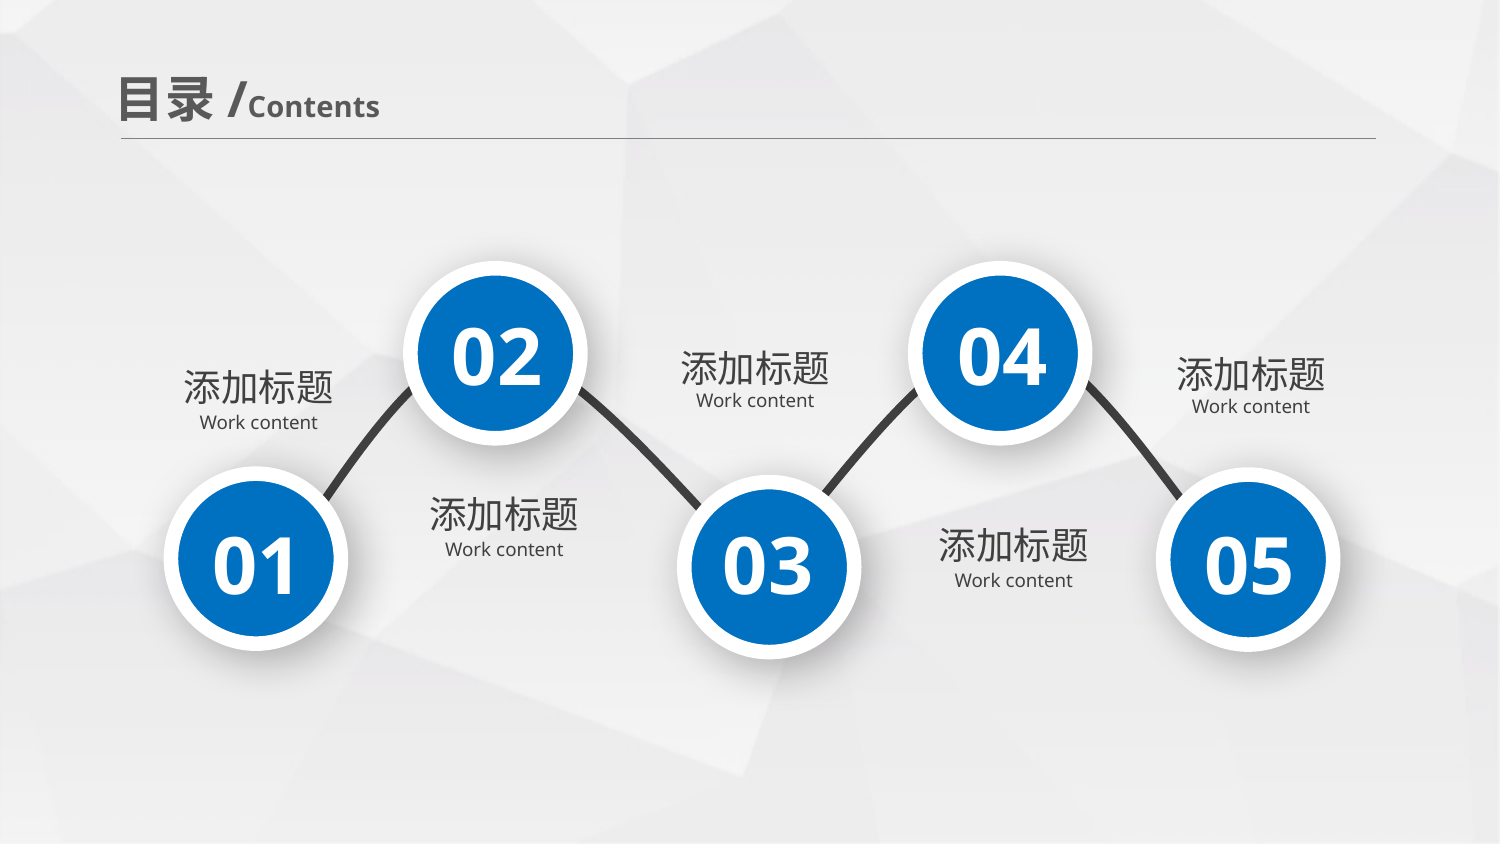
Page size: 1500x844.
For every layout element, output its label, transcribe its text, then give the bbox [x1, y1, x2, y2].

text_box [170, 473, 342, 644]
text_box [1162, 474, 1334, 645]
text_box [838, 406, 1162, 560]
text_box 目录/Contents [100, 56, 471, 139]
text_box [410, 268, 581, 439]
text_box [683, 481, 855, 653]
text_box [915, 515, 1113, 598]
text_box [914, 268, 1086, 439]
picture [0, 0, 1500, 844]
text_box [412, 484, 596, 567]
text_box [652, 339, 858, 418]
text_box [147, 358, 371, 440]
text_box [1139, 344, 1363, 424]
text_box [343, 405, 679, 572]
